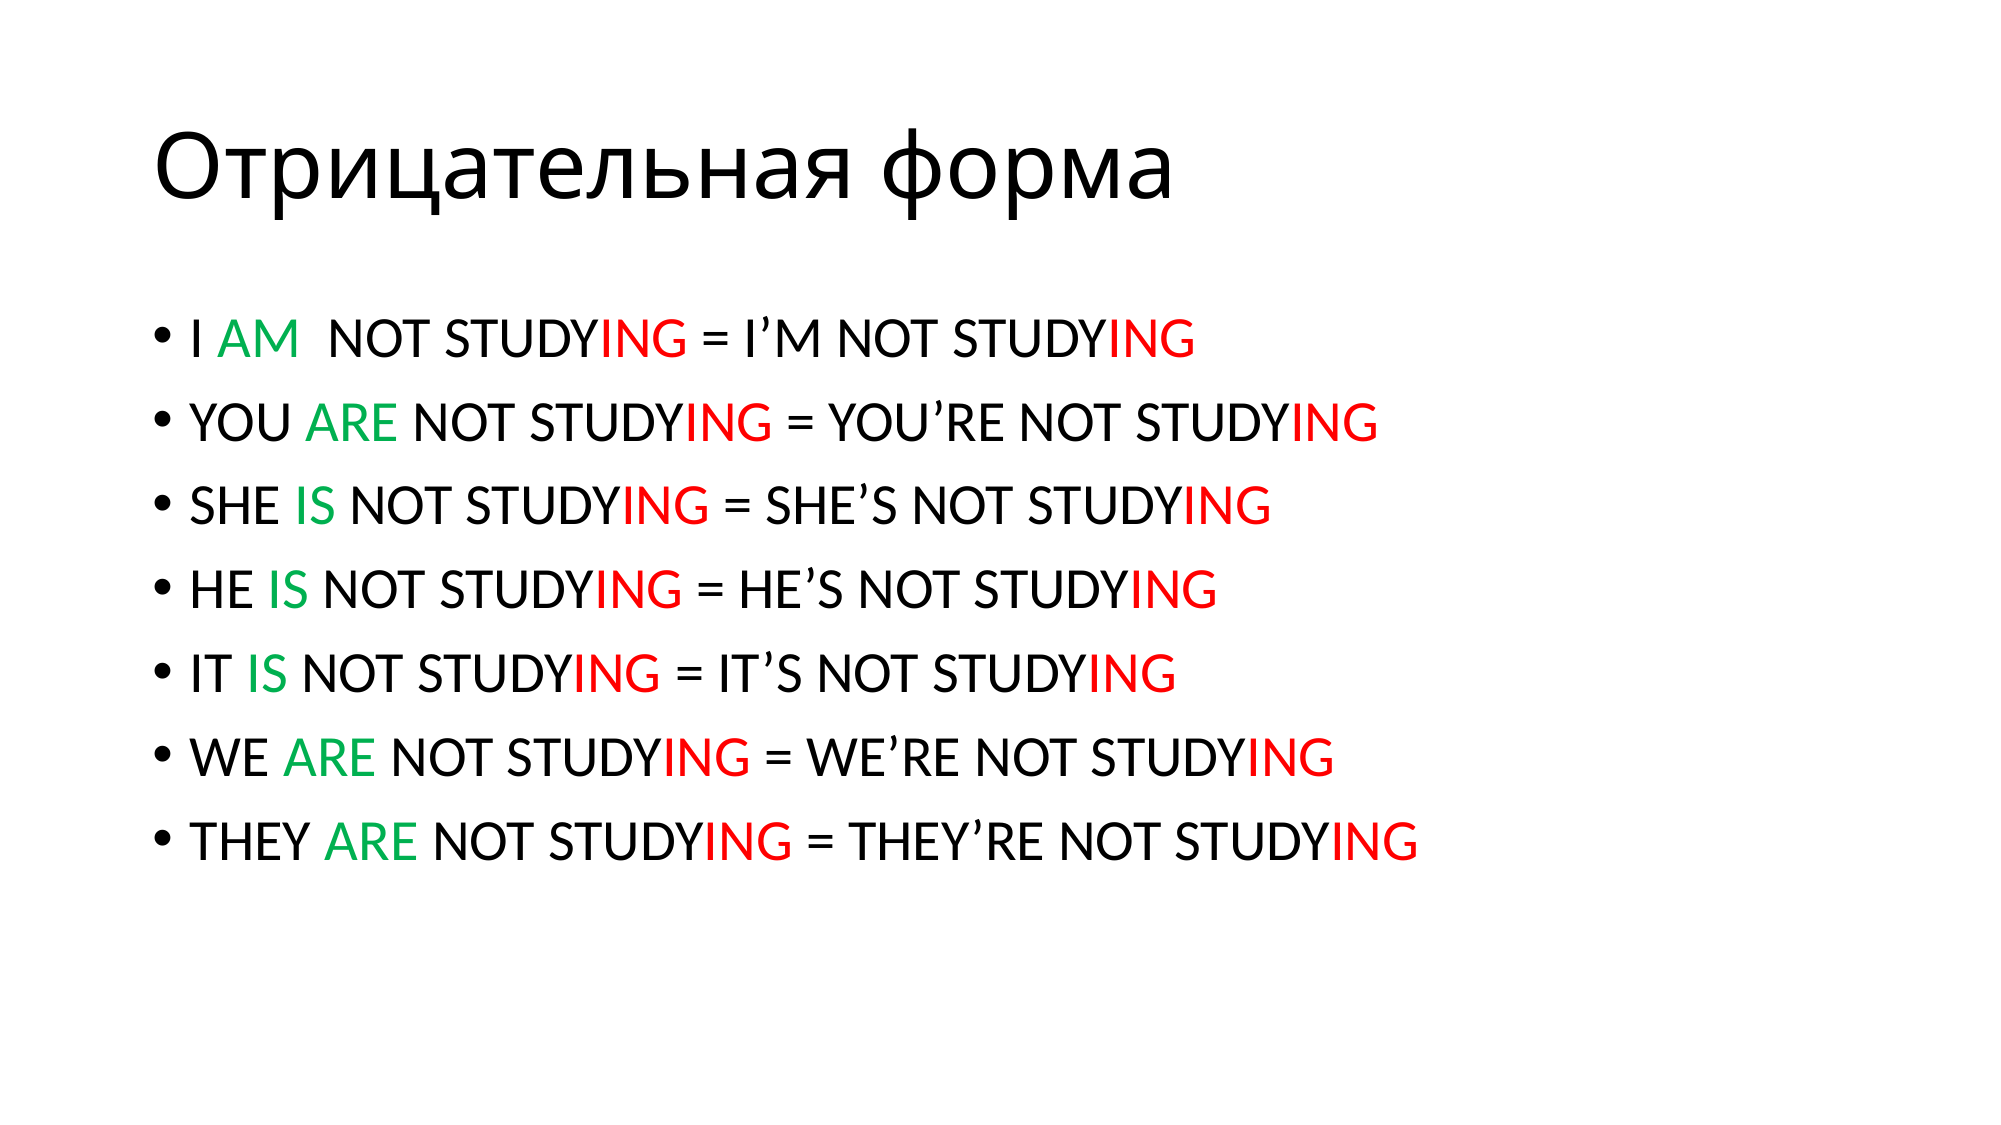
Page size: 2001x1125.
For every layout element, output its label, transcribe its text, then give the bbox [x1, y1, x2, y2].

title Отрицательная форма [137, 59, 1863, 278]
list I AM NOT STUDYING = I’M NOT STUDYING YOU ARE NOT STUDYING = YOU’RE NOT STUDYING SHE IS NOT STUDYING = SHE’S NOT STUDYING HE IS NOT STUDYING = HE’S NOT STUDYING IT IS NOT STUDYING = IT’S NOT STUDYING WE ARE NOT STUDYING = WE’RE NOT STUDYING THEY ARE NOT STUDYING = THEY’RE NOT STUDYING [137, 299, 1863, 1014]
